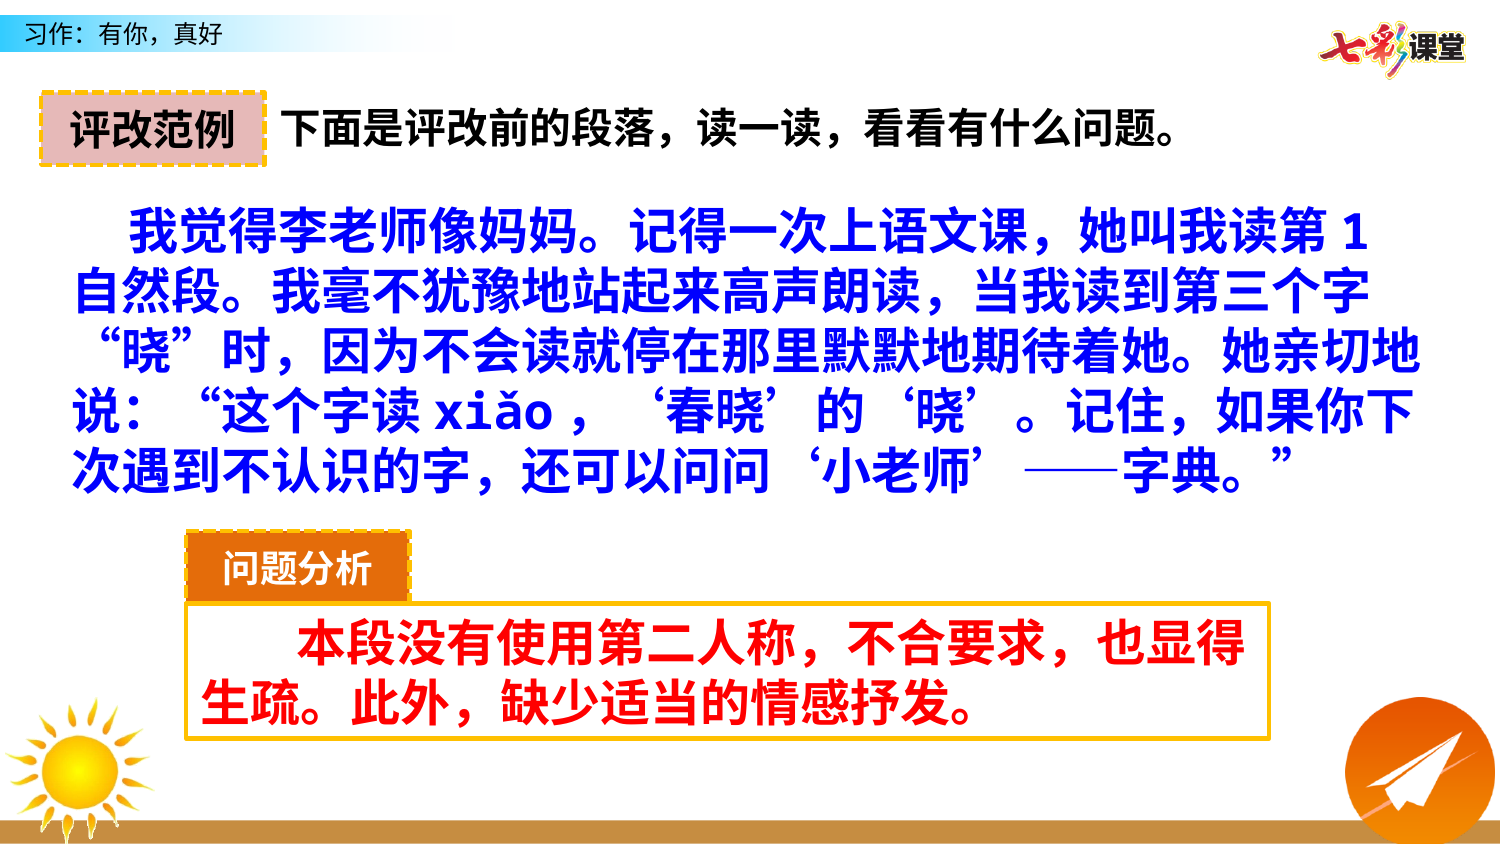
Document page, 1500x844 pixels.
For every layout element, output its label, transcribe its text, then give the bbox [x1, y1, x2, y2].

picture [1345, 697, 1495, 844]
text_box 本段没有使用第二人称，不合要求，也显得生疏。此外，缺少适当的情感抒发。 [186, 603, 1270, 739]
picture [5, 697, 155, 844]
text_box 下面是评改前的段落，读一读，看看有什么问题。 [264, 93, 1377, 159]
text_box 评改范例 [39, 90, 267, 167]
text_box 我觉得李老师像妈妈。记得一次上语文课，她叫我读第1自然段。我毫不犹豫地站起来高声朗读，当我读到第三个字“晓”时，因为不会读就停在那里默默地期待着她。她亲切地说：“这个字读xiǎo，‘春晓’的‘晓’。记住，如果你下次遇到不认识的字，还可以问问‘小老师’——字典。” [56, 192, 1444, 508]
picture [1316, 20, 1468, 80]
text_box 问题分析 [184, 529, 412, 606]
